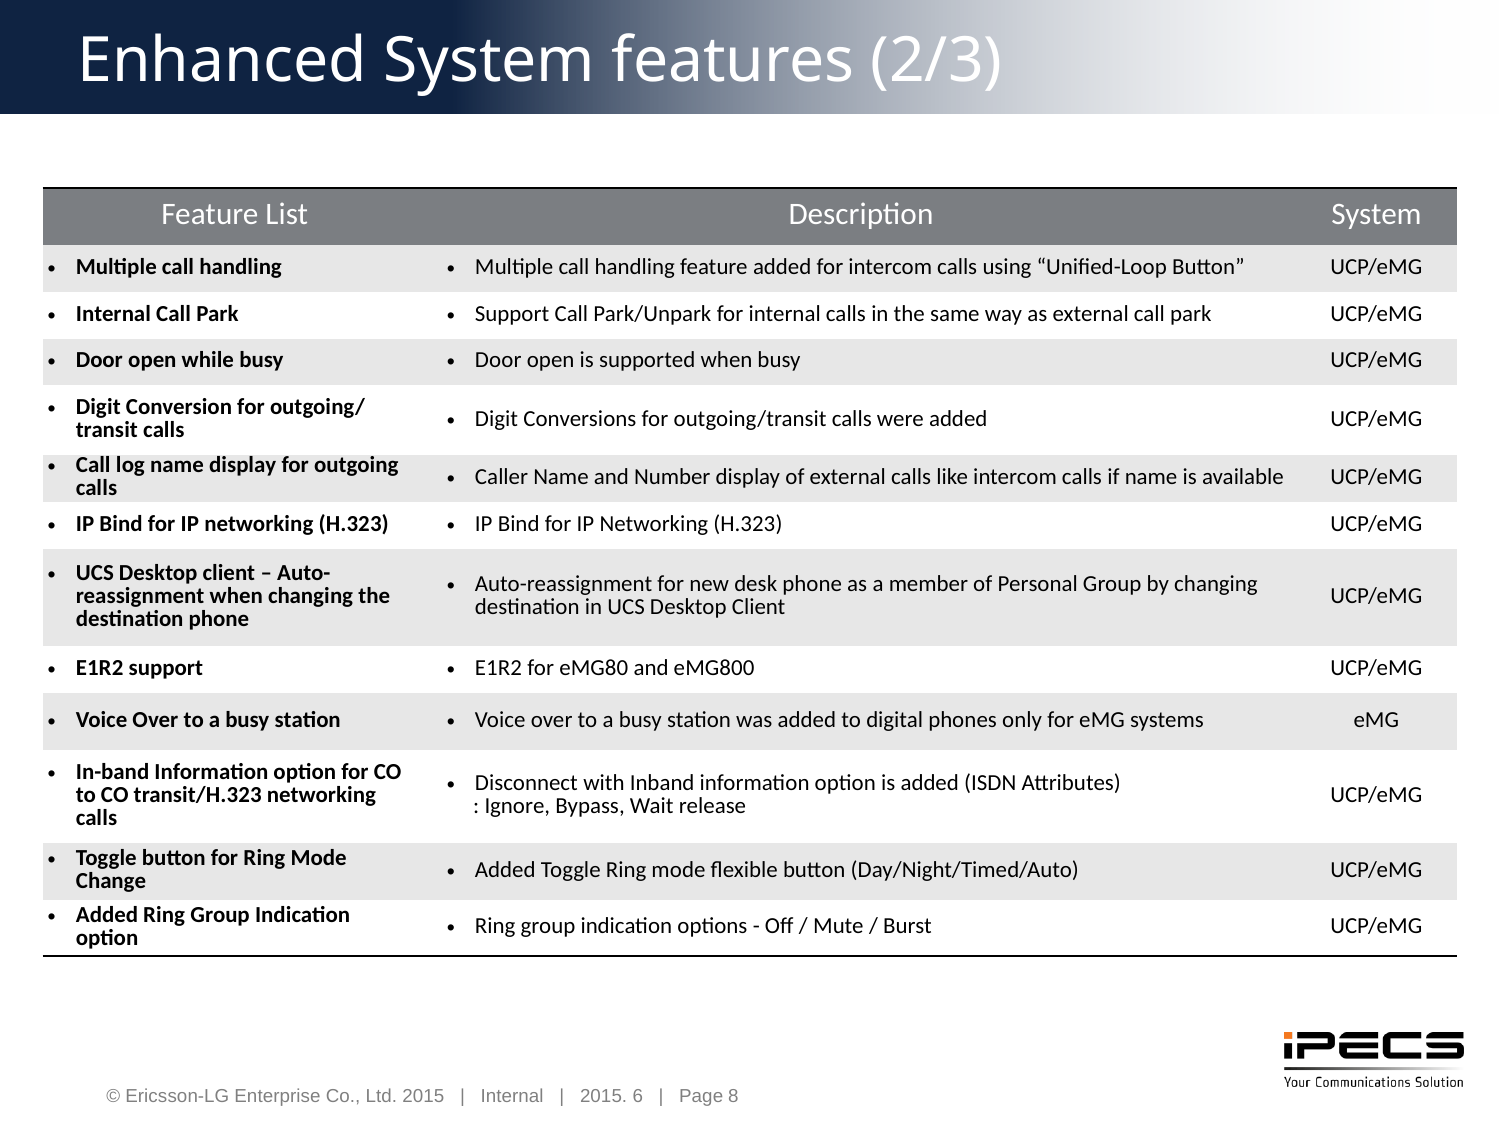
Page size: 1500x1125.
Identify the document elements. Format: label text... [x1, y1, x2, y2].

table_cell Digit Conversions for outgoing/transit calls were added [427, 385, 1296, 455]
table_cell Ring group indication options - Off / Mute / Burst [427, 900, 1296, 955]
table_cell Call log name display for outgoing calls [43, 455, 427, 502]
table_cell UCP/eMG [1296, 292, 1457, 339]
table_cell Auto-reassignment for new desk phone as a member of Personal Group by changing destination in UCS Desktop Client [427, 549, 1296, 646]
table_cell Voice Over to a busy station [43, 693, 427, 750]
table_cell Toggle button for Ring Mode Change [43, 843, 427, 900]
table_cell UCP/eMG [1296, 385, 1457, 455]
table_cell UCP/eMG [1296, 843, 1457, 900]
table_cell Multiple call handling [43, 245, 427, 292]
table_cell E1R2 support [43, 646, 427, 693]
table_cell IP Bind for IP networking (H.323) [43, 502, 427, 549]
table_cell E1R2 for eMG80 and eMG800 [427, 646, 1296, 693]
table_header System [1296, 189, 1457, 245]
table_cell Digit Conversion for outgoing/transit calls [43, 385, 427, 455]
table_cell IP Bind for IP Networking (H.323) [427, 502, 1296, 549]
table_cell In-band Information option for CO to CO transit/H.323 networking calls [43, 750, 427, 843]
table_cell UCP/eMG [1296, 339, 1457, 385]
table_cell Added Toggle Ring mode flexible button (Day/Night/Timed/Auto) [427, 843, 1296, 900]
table_cell UCP/eMG [1296, 245, 1457, 292]
table_cell Multiple call handling feature added for intercom calls using “Unified-Loop Button” [427, 245, 1296, 292]
table_cell Voice over to a busy station was added to digital phones only for eMG systems [427, 693, 1296, 750]
table_cell Added Ring Group Indication option [43, 900, 427, 955]
table_cell UCP/eMG [1296, 455, 1457, 502]
table_cell eMG [1296, 693, 1457, 750]
list Enhanced System features (2/3) [0, 0, 1500, 114]
table_cell UCP/eMG [1296, 502, 1457, 549]
picture [1284, 1032, 1464, 1087]
table_cell UCP/eMG [1296, 900, 1457, 955]
table_cell UCP/eMG [1296, 549, 1457, 646]
table_cell Caller Name and Number display of external calls like intercom calls if name is available [427, 455, 1296, 502]
table_header Description [427, 189, 1296, 245]
table_cell Internal Call Park [43, 292, 427, 339]
table_cell UCS Desktop client – Auto-reassignment when changing the destination phone [43, 549, 427, 646]
table_cell Disconnect with Inband information option is added (ISDN Attributes) : Ignore, Bypass, Wait release [427, 750, 1296, 843]
table_cell UCP/eMG [1296, 750, 1457, 843]
table_cell Door open is supported when busy [427, 339, 1296, 385]
table_cell UCP/eMG [1296, 646, 1457, 693]
table_header Feature List [43, 189, 427, 245]
table_cell Door open while busy [43, 339, 427, 385]
table_cell Support Call Park/Unpark for internal calls in the same way as external call park [427, 292, 1296, 339]
